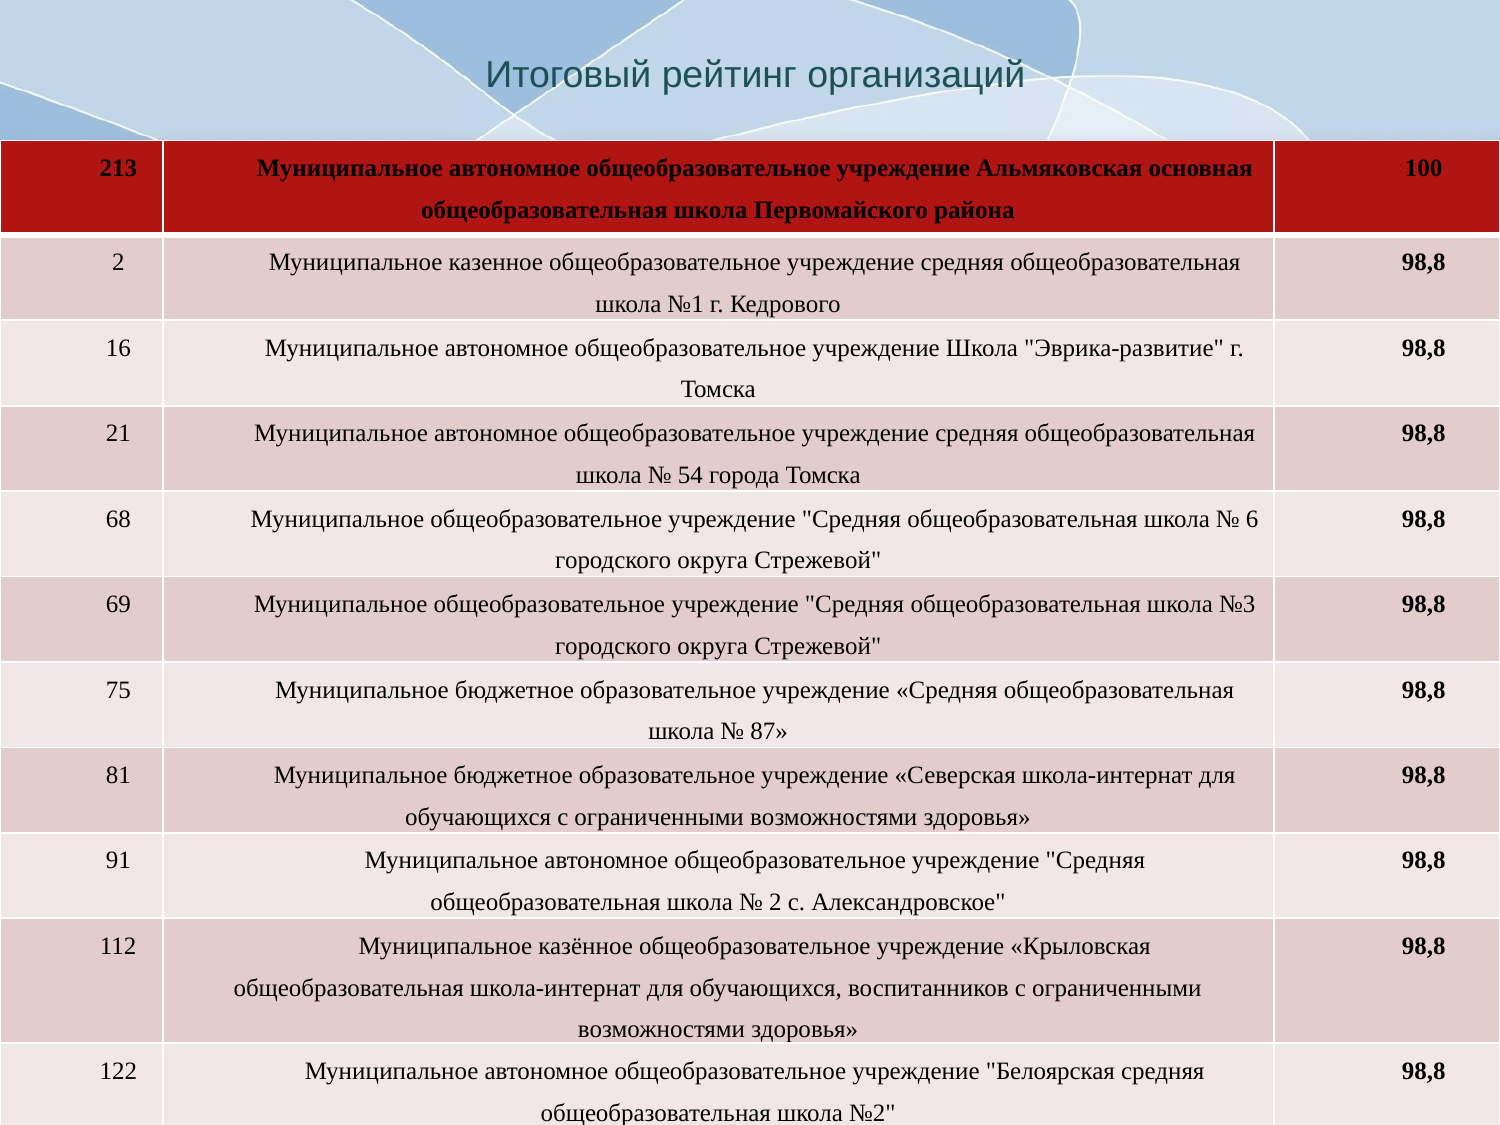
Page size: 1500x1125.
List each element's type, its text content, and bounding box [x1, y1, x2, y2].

table_cell Муниципальное общеобразовательное учреждение "Средняя общеобразовательная школа №3 городского округа Стрежевой" [164, 577, 1273, 661]
table_cell 98,8 [1275, 321, 1499, 405]
table_cell 98,8 [1275, 663, 1499, 747]
table_cell 91 [1, 834, 162, 917]
table_cell Муниципальное общеобразовательное учреждение "Средняя общеобразовательная школа № 6 городского округа Стрежевой" [164, 492, 1273, 576]
table_cell Муниципальное автономное общеобразовательное учреждение "Белоярская средняя общеобразовательная школа №2" [164, 1044, 1273, 1125]
table_cell 94 [0, 0, 1500, 140]
table_cell Муниципальное бюджетное образовательное учреждение «Средняя общеобразовательная школа № 87» [164, 663, 1273, 747]
table_cell 98,8 [1275, 238, 1499, 319]
table_cell 112 [1, 919, 162, 1042]
table_cell 21 [1, 407, 162, 490]
table_cell 98,8 [1275, 1044, 1499, 1125]
table_cell 98,8 [1275, 748, 1499, 832]
table_cell 98,8 [1275, 577, 1499, 661]
table_cell Муниципальное автономное общеобразовательное учреждение "Средняя общеобразовательная школа № 2 с. Александровское" [164, 834, 1273, 917]
table_cell 81 [1, 748, 162, 832]
table_cell 75 [1, 663, 162, 747]
table_header 100 [1275, 141, 1499, 232]
table_cell 68 [1, 492, 162, 576]
table_cell Муниципальное казённое общеобразовательное учреждение «Крыловская общеобразовательная школа-интернат для обучающихся, воспитанников c ограниченными возможностями здоровья» [164, 919, 1273, 1042]
table_cell Муниципальное бюджетное образовательное учреждение «Северская школа-интернат для обучающихся с ограниченными возможностями здоровья» [164, 748, 1273, 832]
table_cell Муниципальное автономное общеобразовательное учреждение Школа "Эврика-развитие" г. Томска [164, 321, 1273, 405]
table_cell 98,8 [1275, 834, 1499, 917]
table_cell 16 [1, 321, 162, 405]
title Итоговый рейтинг организаций [75, 45, 1425, 140]
table_header 213 [1, 141, 162, 232]
table_cell 69 [1, 577, 162, 661]
table_cell 122 [1, 1044, 162, 1125]
table_header Муниципальное автономное общеобразовательное учреждение Альмяковская основная общеобразовательная школа Первомайского района [164, 141, 1273, 232]
table_cell Муниципальное казенное общеобразовательное учреждение средняя общеобразовательная школа №1 г. Кедрового [164, 238, 1273, 319]
table_cell Муниципальное автономное общеобразовательное учреждение средняя общеобразовательная школа № 54 города Томска [164, 407, 1273, 490]
table_cell 2 [1, 238, 162, 319]
table_cell 98,8 [1275, 919, 1499, 1042]
table_cell 98,8 [1275, 492, 1499, 576]
table_cell 98,8 [1275, 407, 1499, 490]
